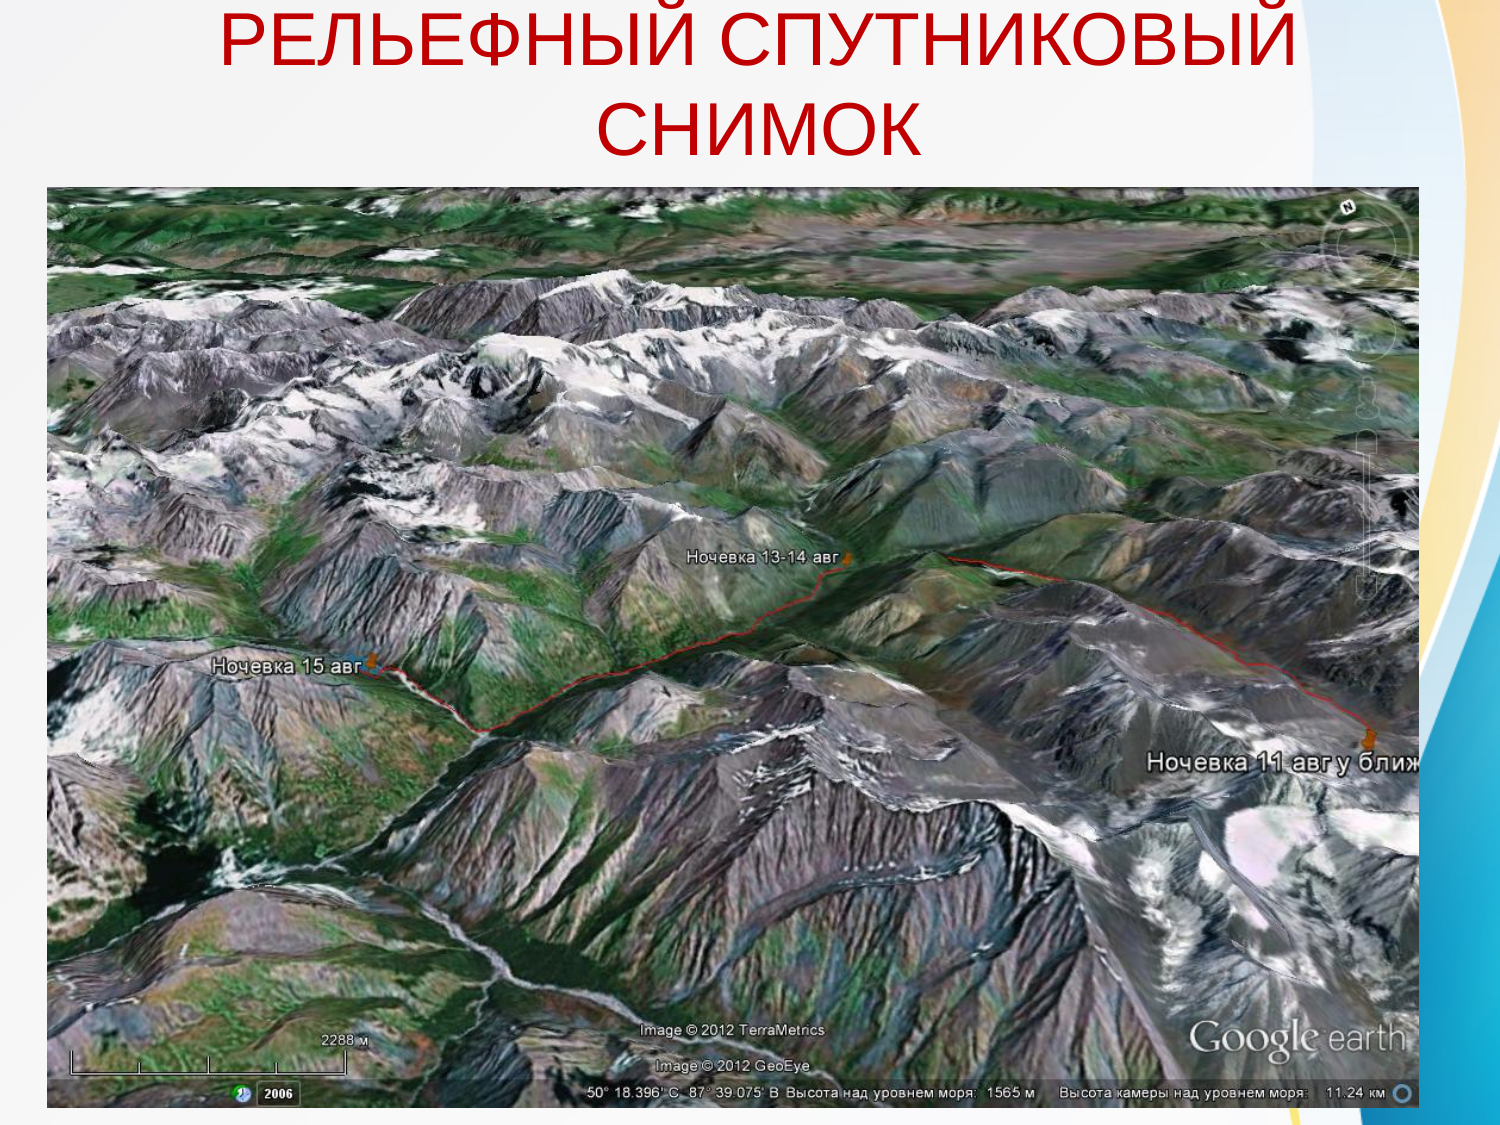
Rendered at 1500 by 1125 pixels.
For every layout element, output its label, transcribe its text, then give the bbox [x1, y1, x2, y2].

title РЕЛЬЕФНЫЙ СПУТНИКОВЫЙ СНИМОК [46, 11, 1473, 149]
picture [0, 0, 1500, 1125]
